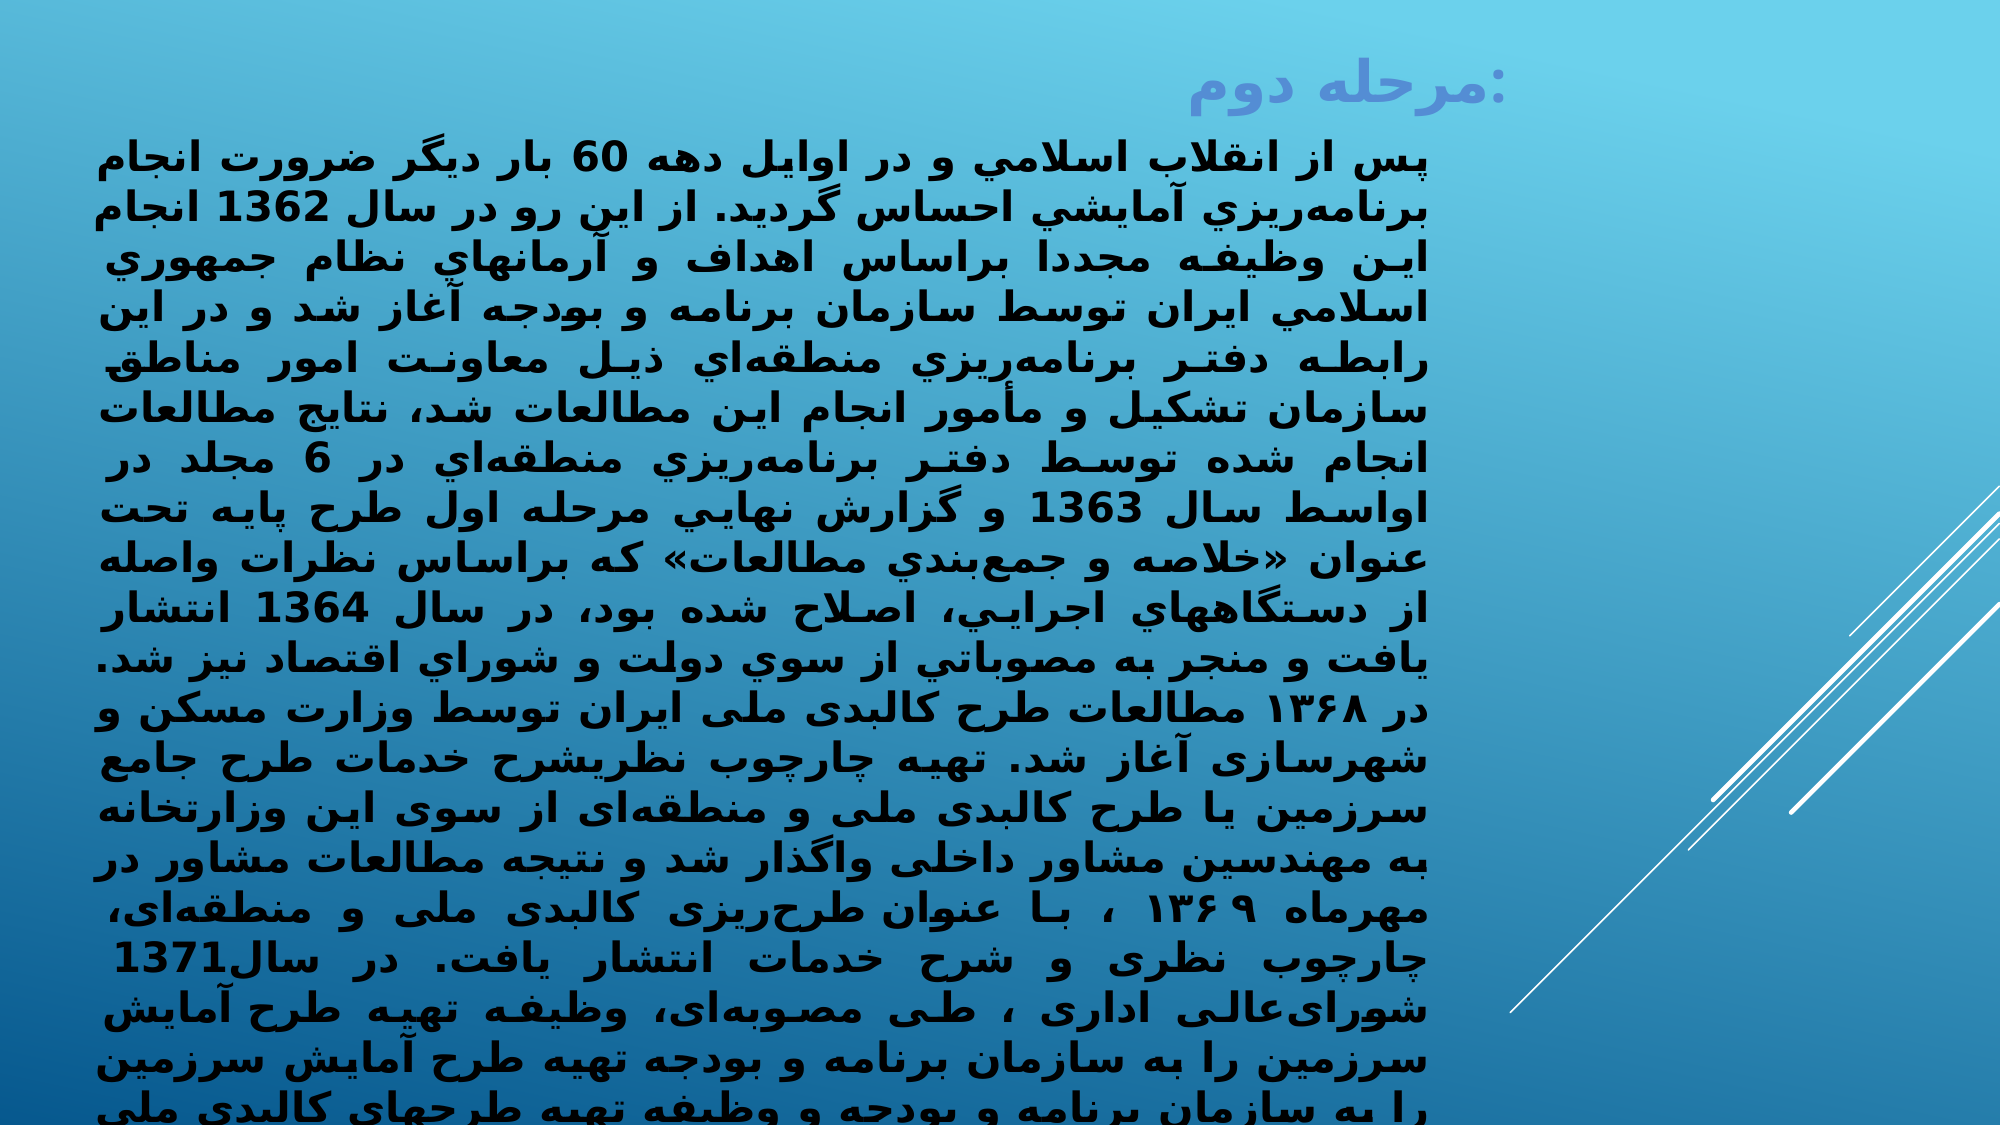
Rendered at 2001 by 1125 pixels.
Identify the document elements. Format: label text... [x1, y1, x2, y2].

text_box پس از انقلاب اسلامي و در اوايل دهه 60 بار ديگر ضرورت انجام برنامه‌ريزي آمايشي احساس گرديد. از اين رو در سال 1362 انجام اين وظيفه مجددا براساس اهداف و آرمانهاي نظام جمهوري اسلامي ايران توسط سازمان برنامه و بودجه آغاز شد و در اين رابطه دفتر برنامه‌ريزي منطقه‌اي ذيل معاونت امور مناطق سازمان تشكيل و مأمور انجام اين مطالعات شد، نتايج مطالعات انجام شده توسط دفتر برنامه‌ريزي منطقه‌اي در 6 مجلد در اواسط سال 1363 و گزارش نهايي مرحله اول طرح پايه تحت عنوان «خلاصه و جمع‌بندي مطالعات» كه براساس نظرات واصله از دستگاههاي اجرايي، اصلاح شده بود، در سال 1364 انتشار يافت و منجر به مصوباتي از سوي دولت و شوراي اقتصاد نيز شد. در ۱۳۶۸ مطالعات طرح کالبدی ملی ایران توسط وزارت مسکن و شهرسازی آغاز شد. تهیه چارچوب نظریشرح خدمات طرح جامع سرزمین یا طرح کالبدی ملی و منطقه‌ای از سوی این وزارتخانه به مهندسین مشاور داخلی واگذار شد و نتیجه مطالعات مشاور در مهرماه ۱۳۶۹ ، با عنوان طرح‌ریزی کالبدی ملی و منطقه‌ای، چارچوب نظری و شرح خدمات انتشار یافت. در سال1371 شورای‌عالی اداری ، طی مصوبه‌ای، وظیفه تهیه طرح آمایش سرزمین را به سازمان برنامه و بودجه تهیه طرح آمایش سرزمین را به سازمان برنامه و بودجه و وظیفه تهیه طرحهای کالبدی ملی ومنطقه‌ای را به وزارت مسکن وشهرسازی واگذار نمود. در سال ۱۳۷۲ ، خط‌ مشی های ملی و منطقه‌ای آمایش سرزمین برای درج در برنامه دوم توسعه کشور، تهیه و با اصلاحاتی در جلسات خردادماه همان سال به تصویب شورای اقتصاد رسید، اما در پیوست نهایی لایحه فقط خط‌مشی های ملی آمایش سرزمین درج گردید و مباحث منطقه‌ای آن حذف شد. از سال ۱۳۷۵ ، مطالعات طرح کالبدی ملی به تصویب رسید و از سال بعد، یکبار دیگر مطالعات آمایش سرزمین در سازمان شروع شد. سپس آمايش سرزمين از اوايل سال 1377 مجددا آغاز شد. حاصل مرحله اول اين مطالعات تحت عنوان «نظريه پايه توسعه ملي و ديدگاه بلندمدت آمايش سرزمين» در ارديبهشت ماه سال 1379 در جلسه هيئت محترم دولت ارائه شد. در ادامه اين مطالعات منجر به تدوين ضوابط ملي آمايش سرزمين و تصويب آن در هيئت محترم وزيران وهمچنین نظریه پایه توسعه استانی وراهبردهای بخش آمایش سرزمین شد. [79, 122, 1445, 1125]
text_box مرحله دوم: [1172, 36, 1522, 122]
